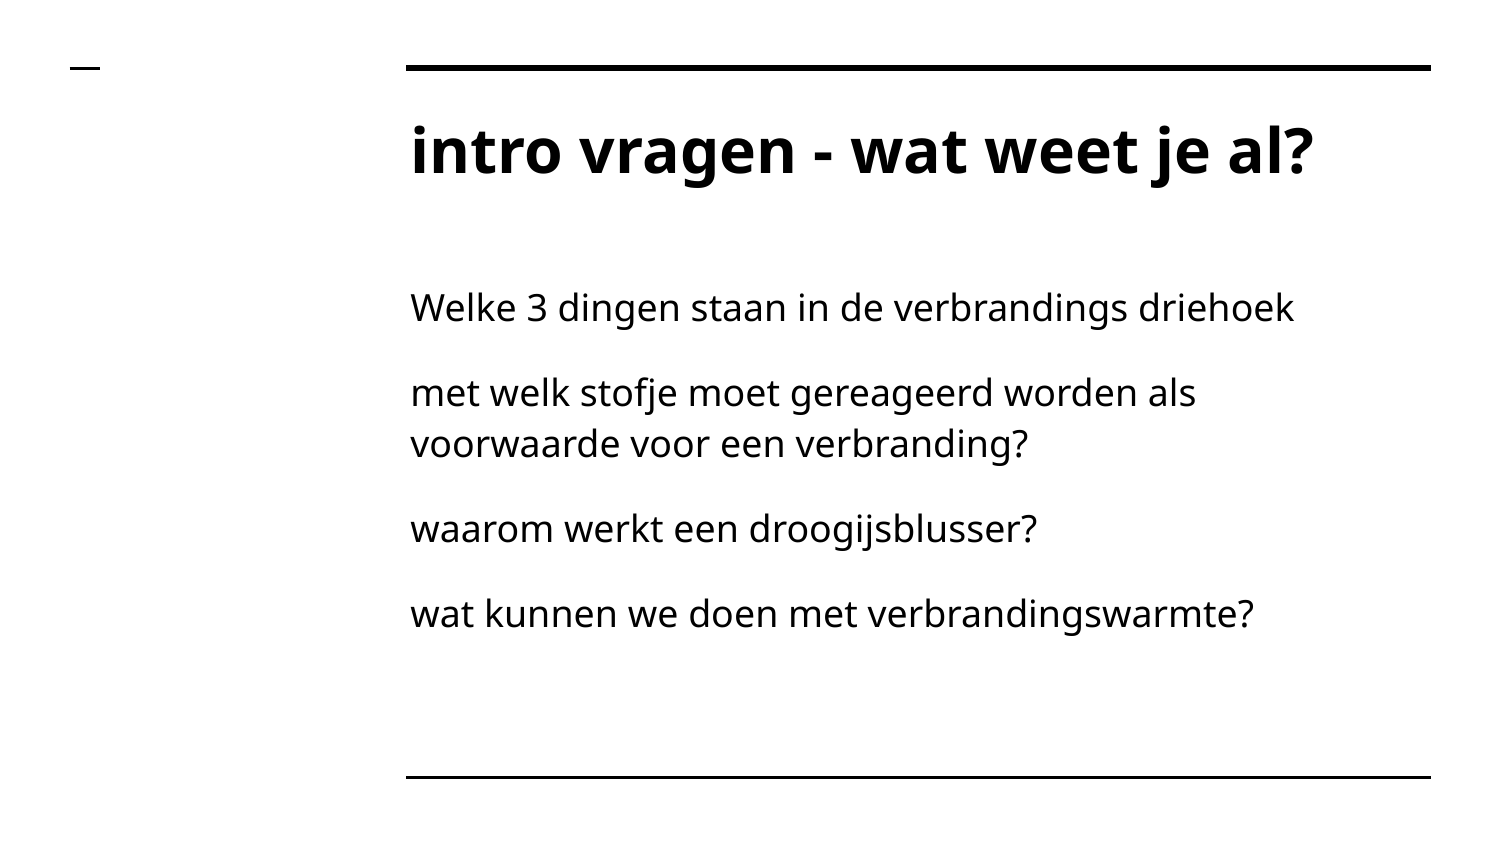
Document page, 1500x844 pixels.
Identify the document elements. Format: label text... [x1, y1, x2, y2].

title intro vragen - wat weet je al? [395, 96, 1433, 201]
list Welke 3 dingen staan in de verbrandings driehoek met welk stofje moet gereageerd worden als voorwaarde voor een verbranding? waarom werkt een droogijsblusser? wat kunnen we doen met verbrandingswarmte? [395, 261, 1433, 755]
